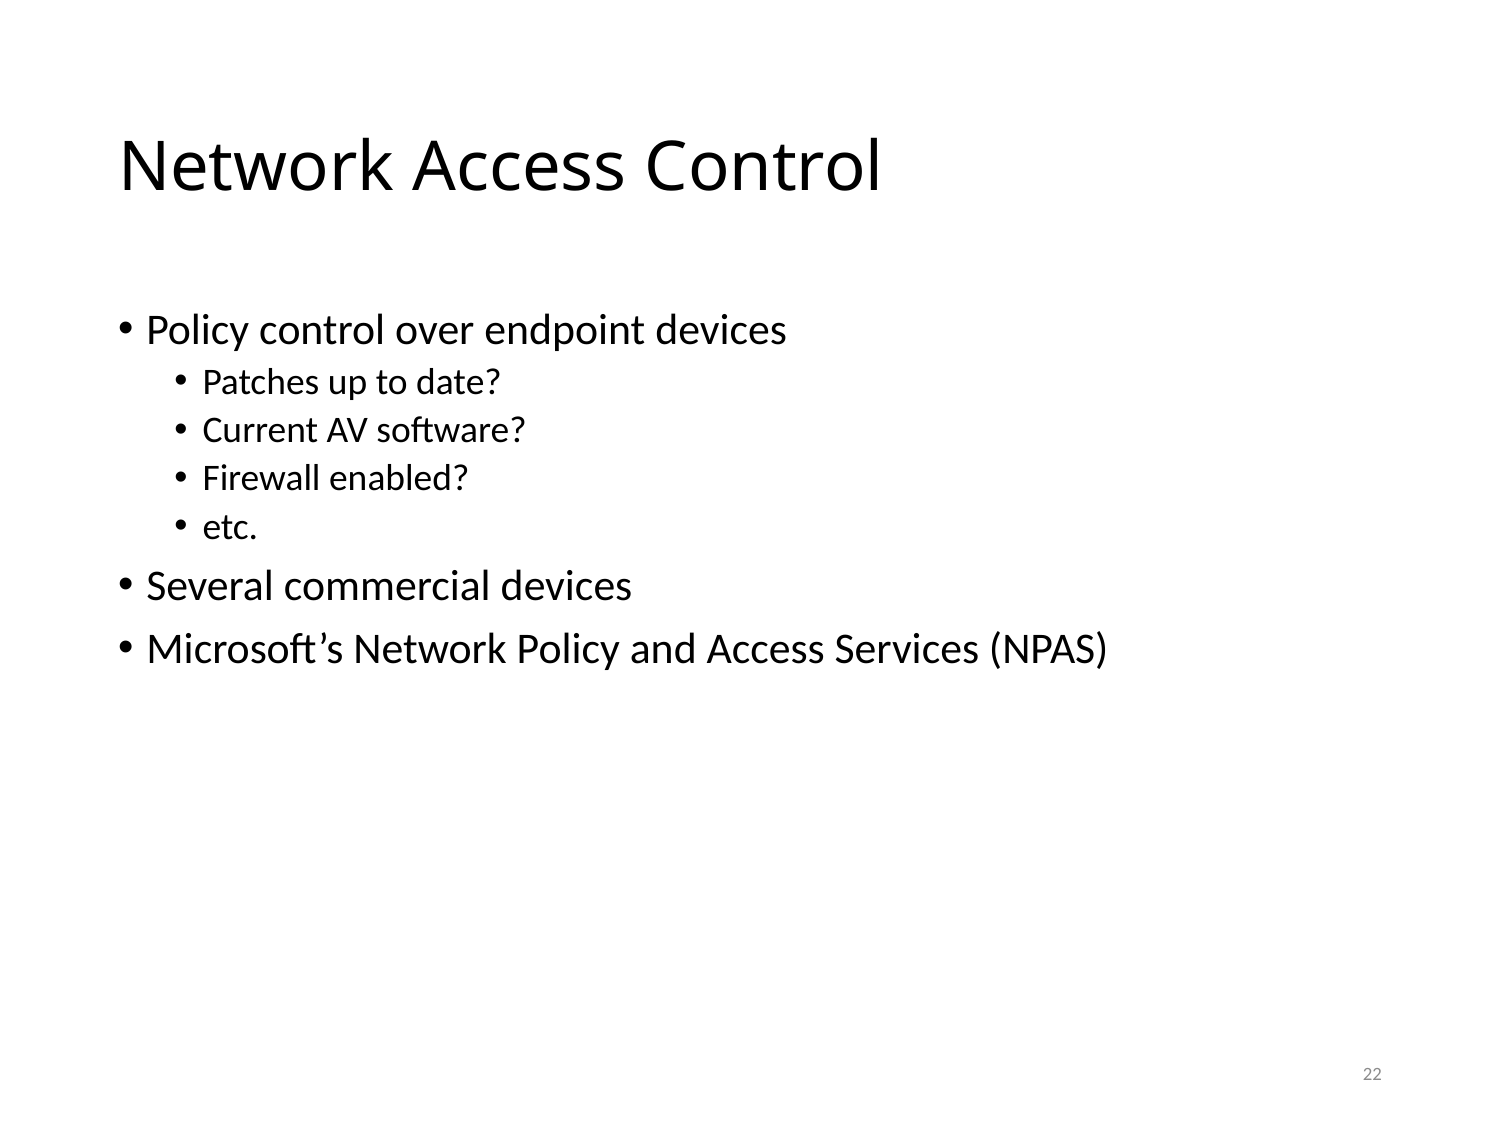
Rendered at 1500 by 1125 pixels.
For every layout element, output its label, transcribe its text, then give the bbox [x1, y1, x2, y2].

list Policy control over endpoint devices Patches up to date? Current AV software? Firewall enabled? etc. Several commercial devices Microsoft’s Network Policy and Access Services (NPAS) [103, 299, 1397, 1014]
slide_number 22 [1059, 1042, 1397, 1103]
title Network Access Control [103, 59, 1397, 278]
